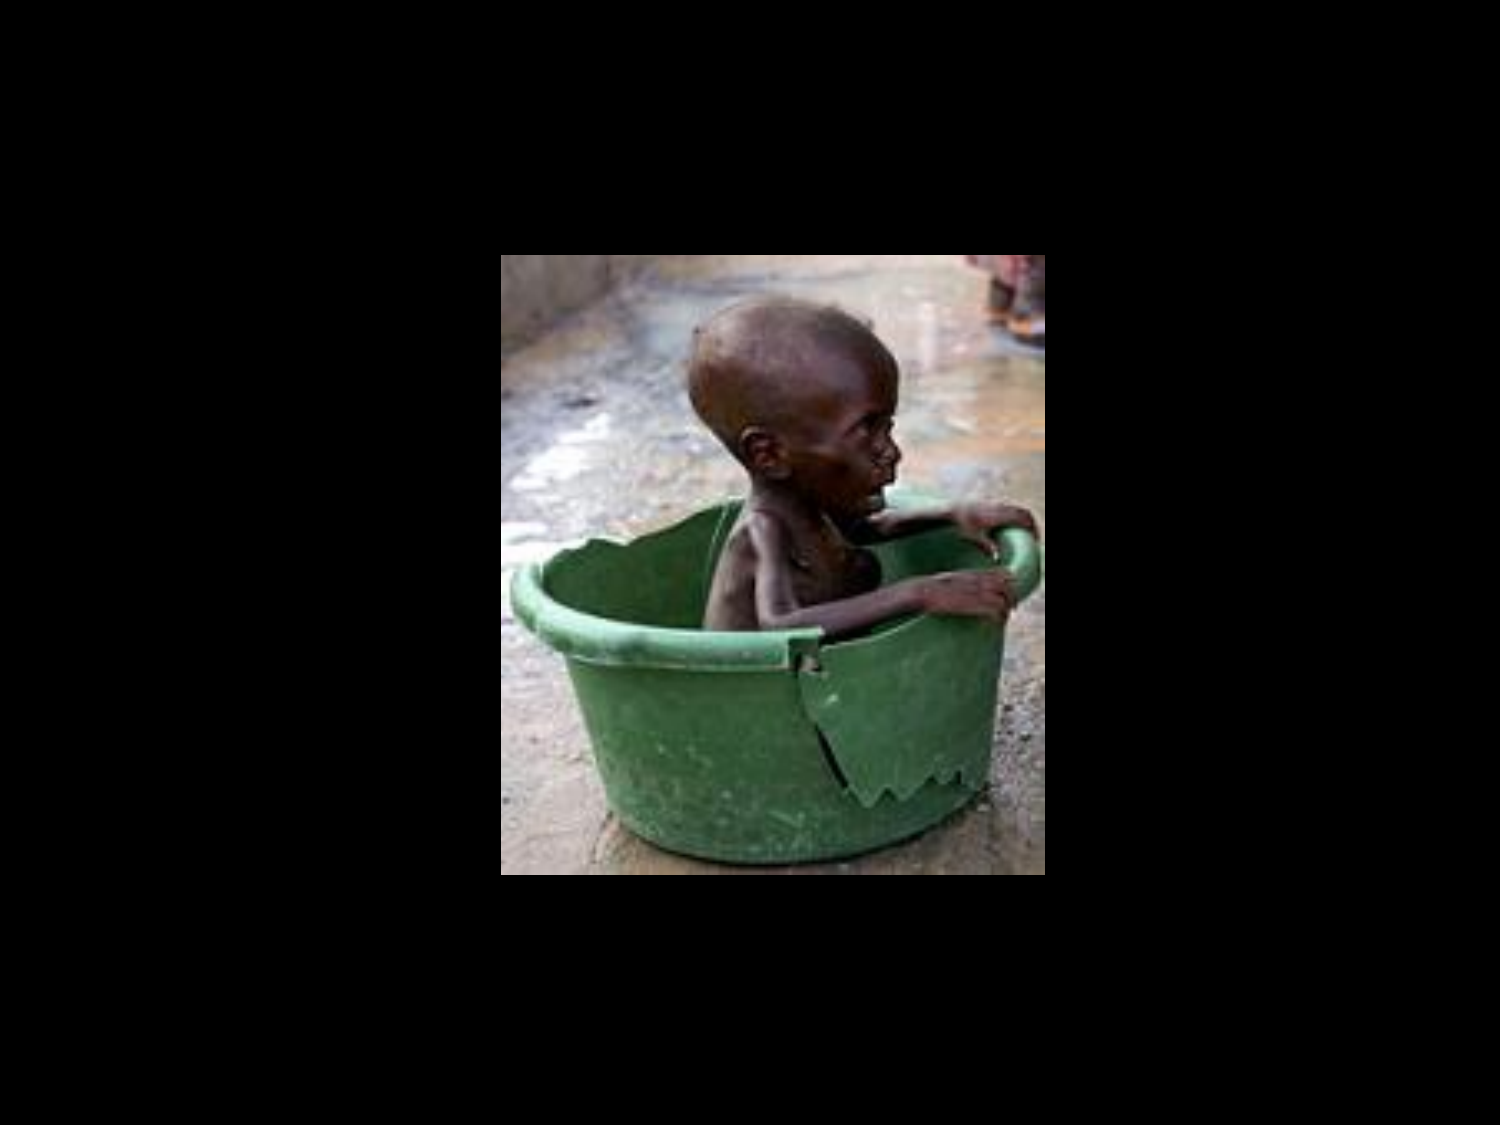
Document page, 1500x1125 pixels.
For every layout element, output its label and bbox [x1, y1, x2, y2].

list [501, 255, 1045, 875]
